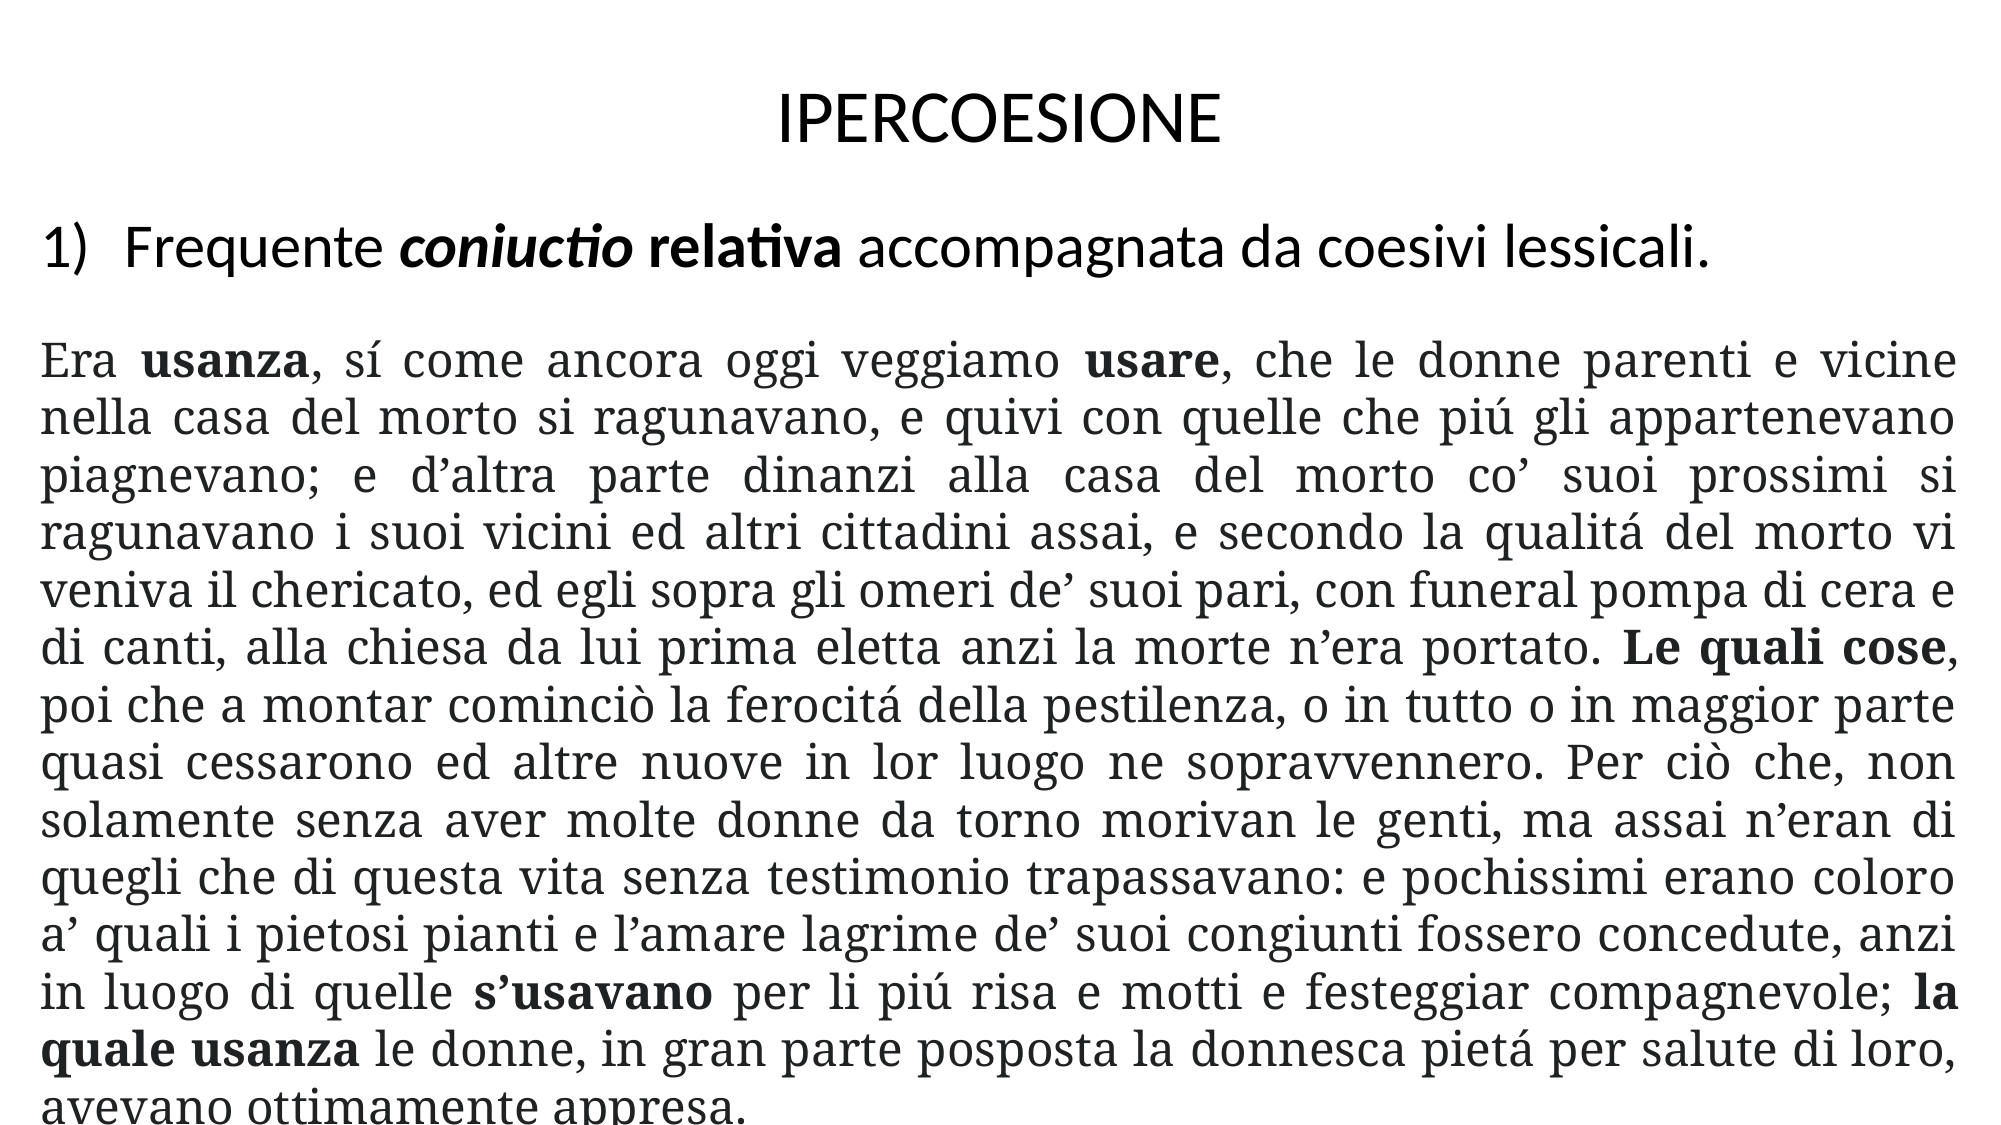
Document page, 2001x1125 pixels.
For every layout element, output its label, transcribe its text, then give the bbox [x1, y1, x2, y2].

text_box IPERCOESIONE [53, 60, 1947, 166]
text_box Frequente coniuctio relativa accompagnata da coesivi lessicali. Era usanza, sí come ancora oggi veggiamo usare, che le donne parenti e vicine nella casa del morto si ragunavano, e quivi con quelle che piú gli appartenevano piagnevano; e d’altra parte dinanzi alla casa del morto co’ suoi prossimi si ragunavano i suoi vicini ed altri cittadini assai, e secondo la qualitá del morto vi veniva il chericato, ed egli sopra gli omeri de’ suoi pari, con funeral pompa di cera e di canti, alla chiesa da lui prima eletta anzi la morte n’era portato. Le quali cose, poi che a montar cominciò la ferocitá della pestilenza, o in tutto o in maggior parte quasi cessarono ed altre nuove in lor luogo ne sopravvennero. Per ciò che, non solamente senza aver molte donne da torno morivan le genti, ma assai n’eran di quegli che di questa vita senza testimonio trapassavano: e pochissimi erano coloro a’ quali i pietosi pianti e l’amare lagrime de’ suoi congiunti fossero concedute, anzi in luogo di quelle s’usavano per li piú risa e motti e festeggiar compagnevole; la quale usanza le donne, in gran parte posposta la donnesca pietá per salute di loro, avevano ottimamente appresa. [25, 197, 1975, 1125]
